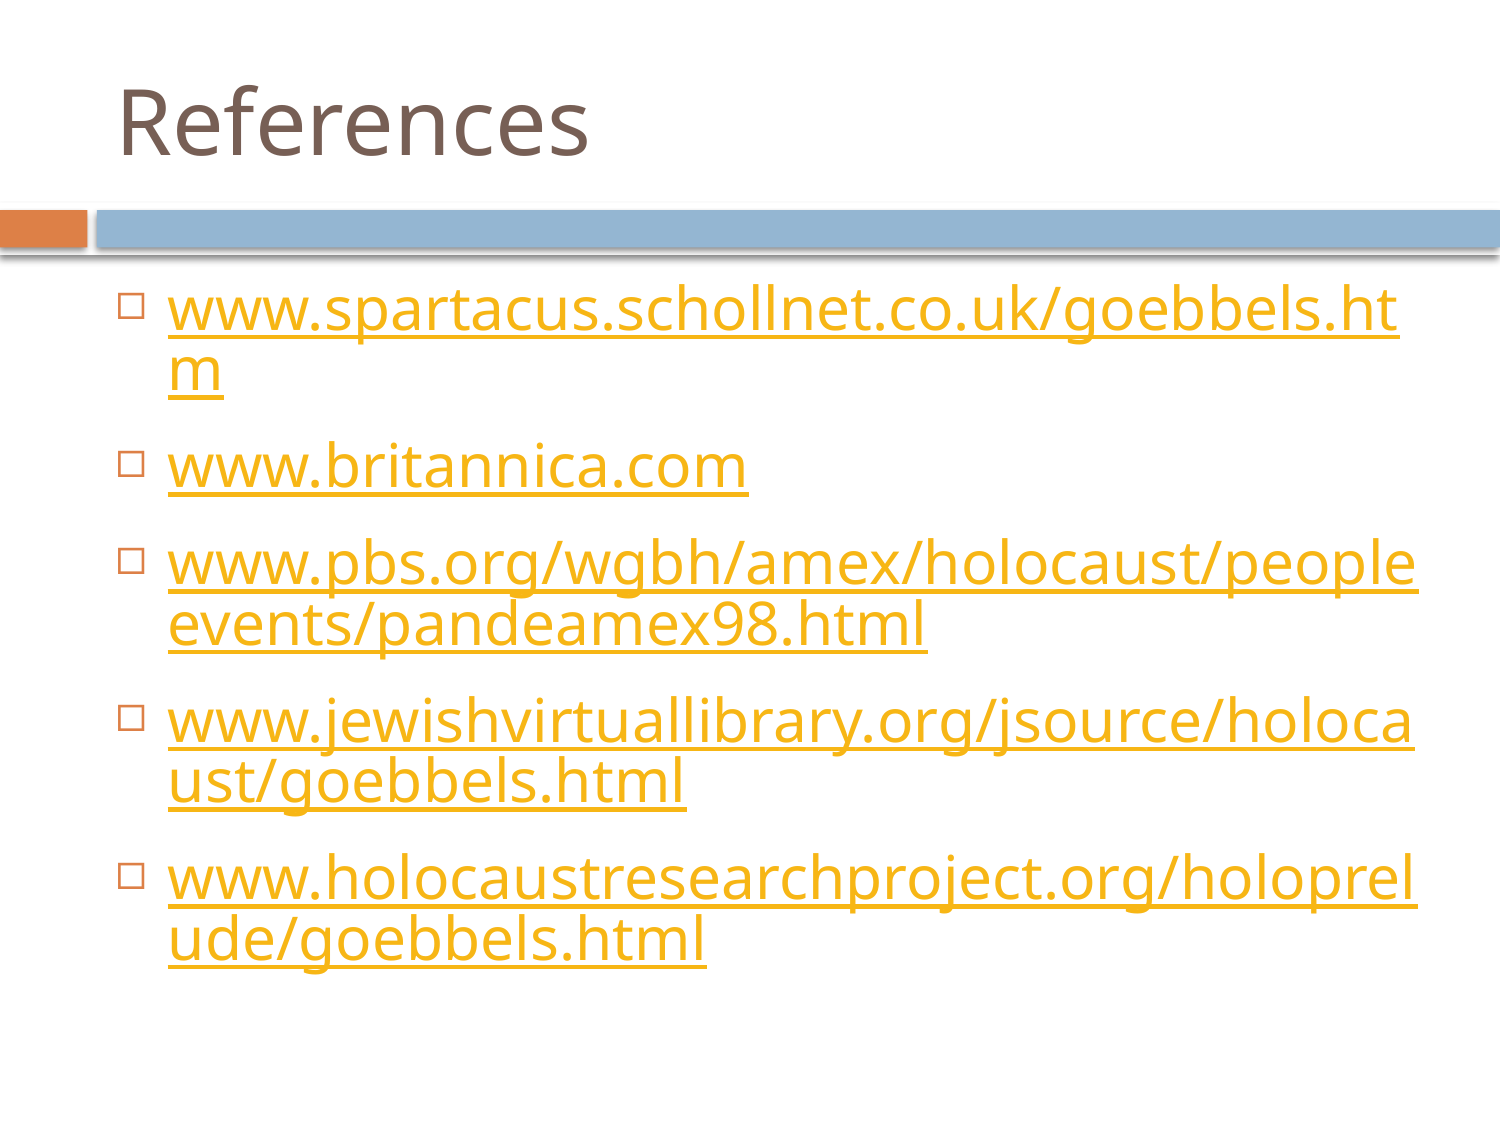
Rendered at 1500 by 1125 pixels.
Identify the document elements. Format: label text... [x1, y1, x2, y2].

list www.spartacus.schollnet.co.uk/goebbels.htm www.britannica.com www.pbs.org/wgbh/amex/holocaust/peopleevents/pandeamex98.html www.jewishvirtuallibrary.org/jsource/holocaust/goebbels.html www.holocaustresearchproject.org/holoprelude/goebbels.html [100, 262, 1438, 1000]
title References [100, 37, 1438, 200]
